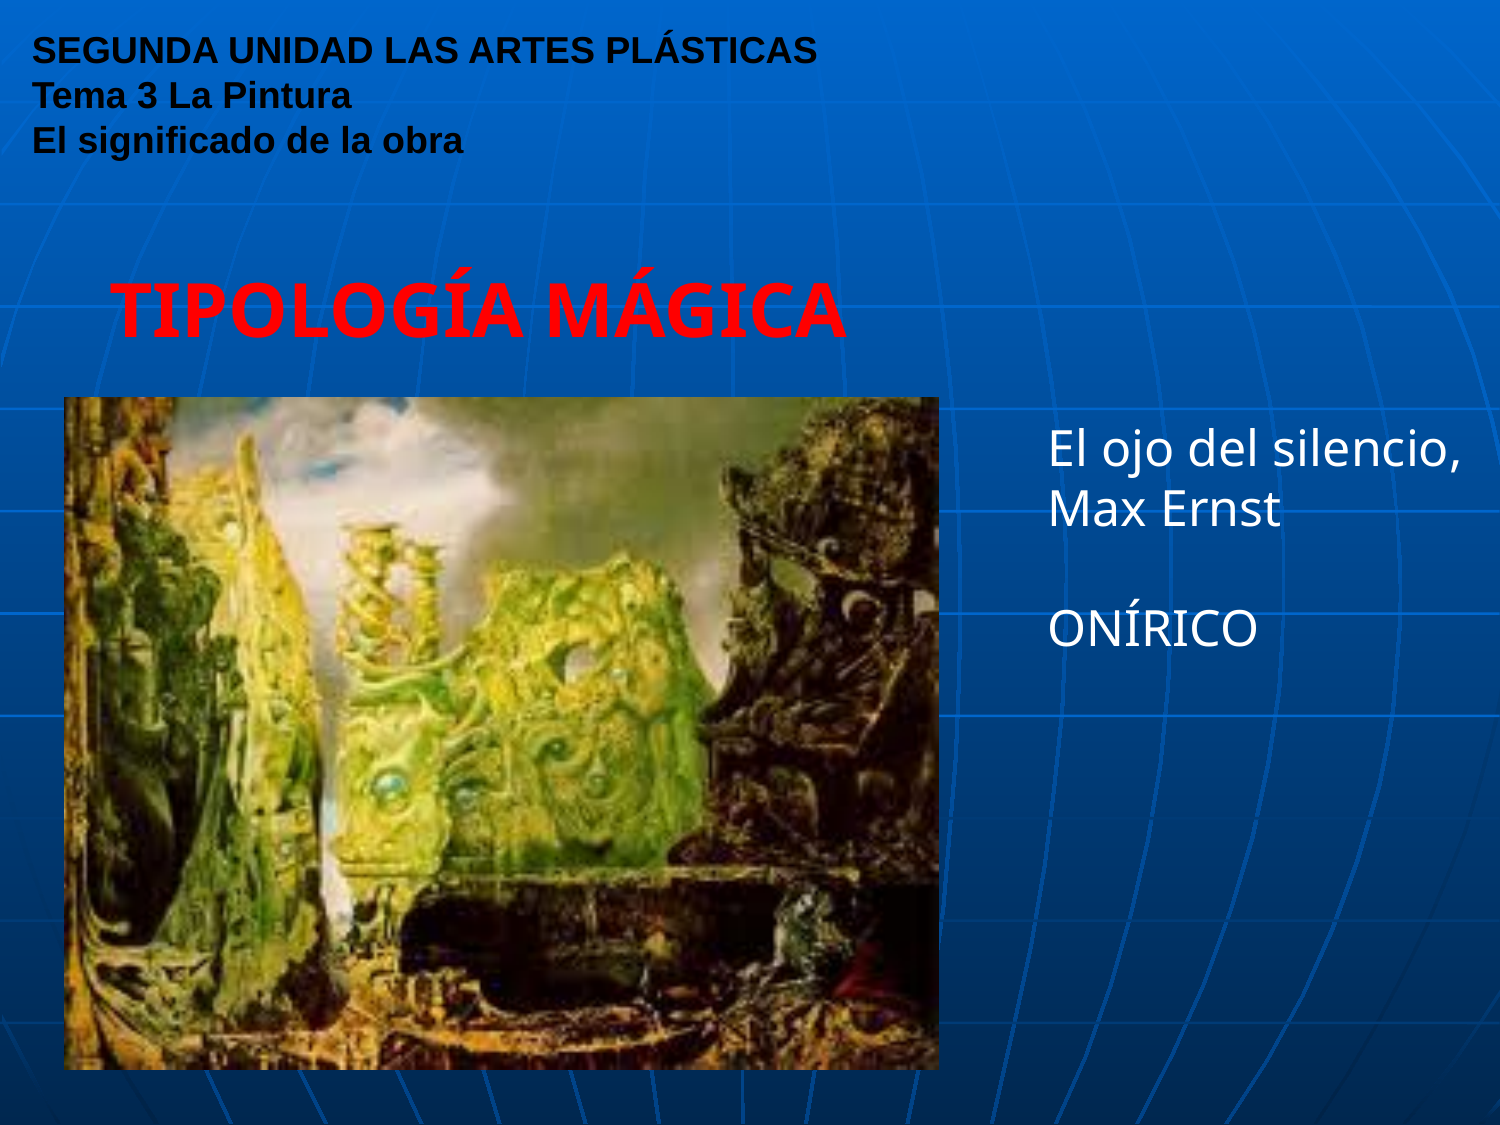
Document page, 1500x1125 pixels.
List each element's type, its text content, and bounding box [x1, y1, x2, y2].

list TIPOLOGÍA MÁGICA [76, 255, 1389, 799]
picture [64, 396, 940, 1070]
text_box El ojo del silencio, Max Ernst ONÍRICO [1032, 408, 1478, 664]
title SEGUNDA UNIDAD LAS ARTES PLÁSTICAS Tema 3 La Pintura El significado de la obra [0, 0, 851, 188]
